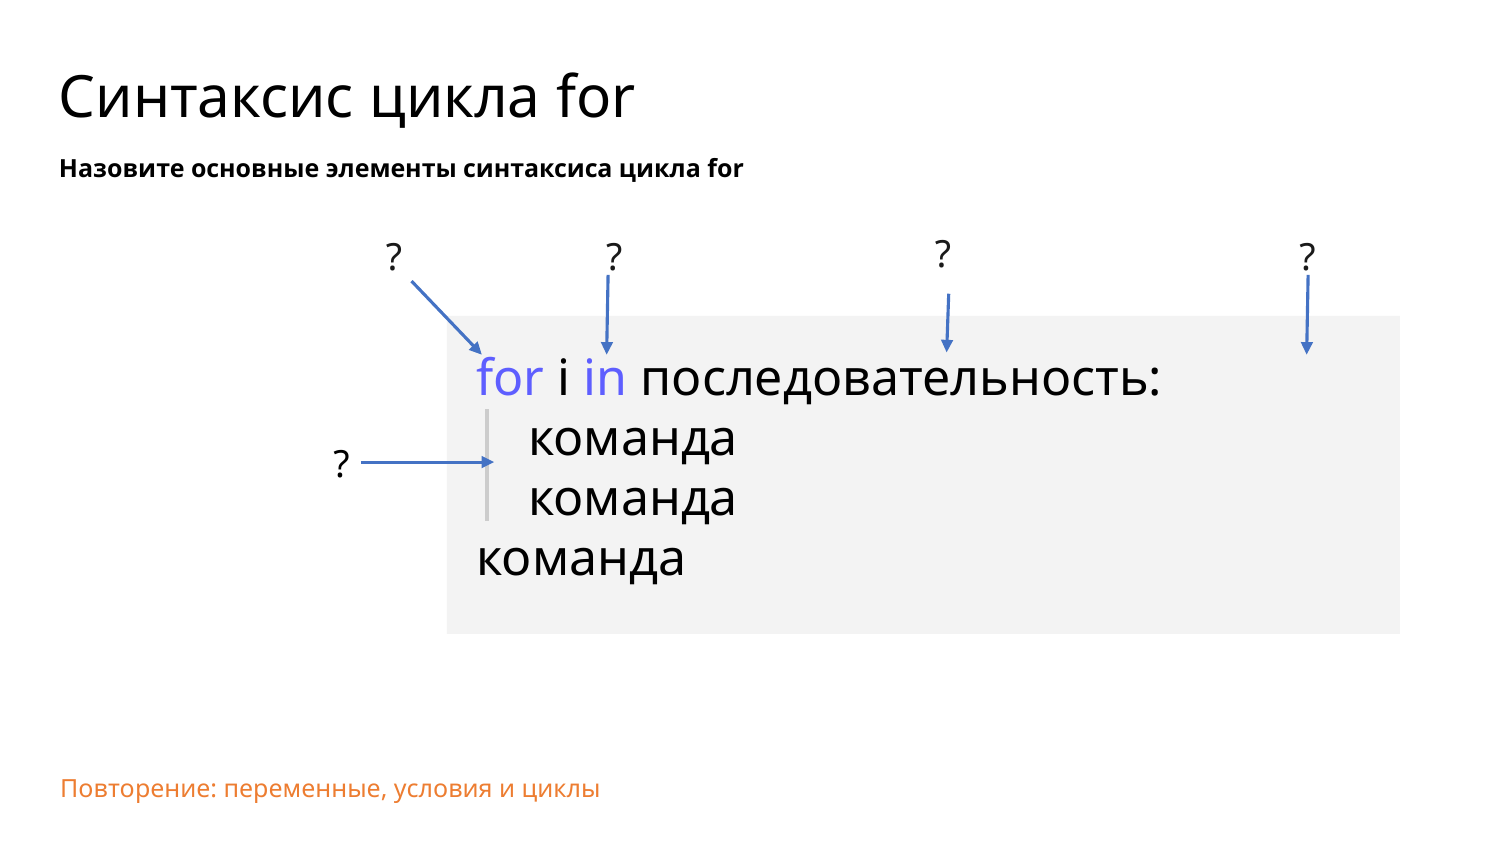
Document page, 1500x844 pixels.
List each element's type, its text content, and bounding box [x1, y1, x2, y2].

text_box Синтаксис цикла for [58, 59, 1223, 127]
text_box for i in последовательность: команда команда команда [446, 315, 1400, 634]
text_box Назовите основные элементы синтаксиса цикла for [58, 145, 1267, 190]
text_box ? [385, 232, 448, 319]
subtitle Повторение: переменные, условия и циклы [60, 767, 1233, 813]
text_box ? [124, 439, 350, 485]
text_box ? [593, 232, 636, 297]
text_box ? [1276, 232, 1339, 285]
text_box [59, 59, 1444, 195]
text_box ? [916, 230, 979, 275]
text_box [411, 281, 482, 355]
